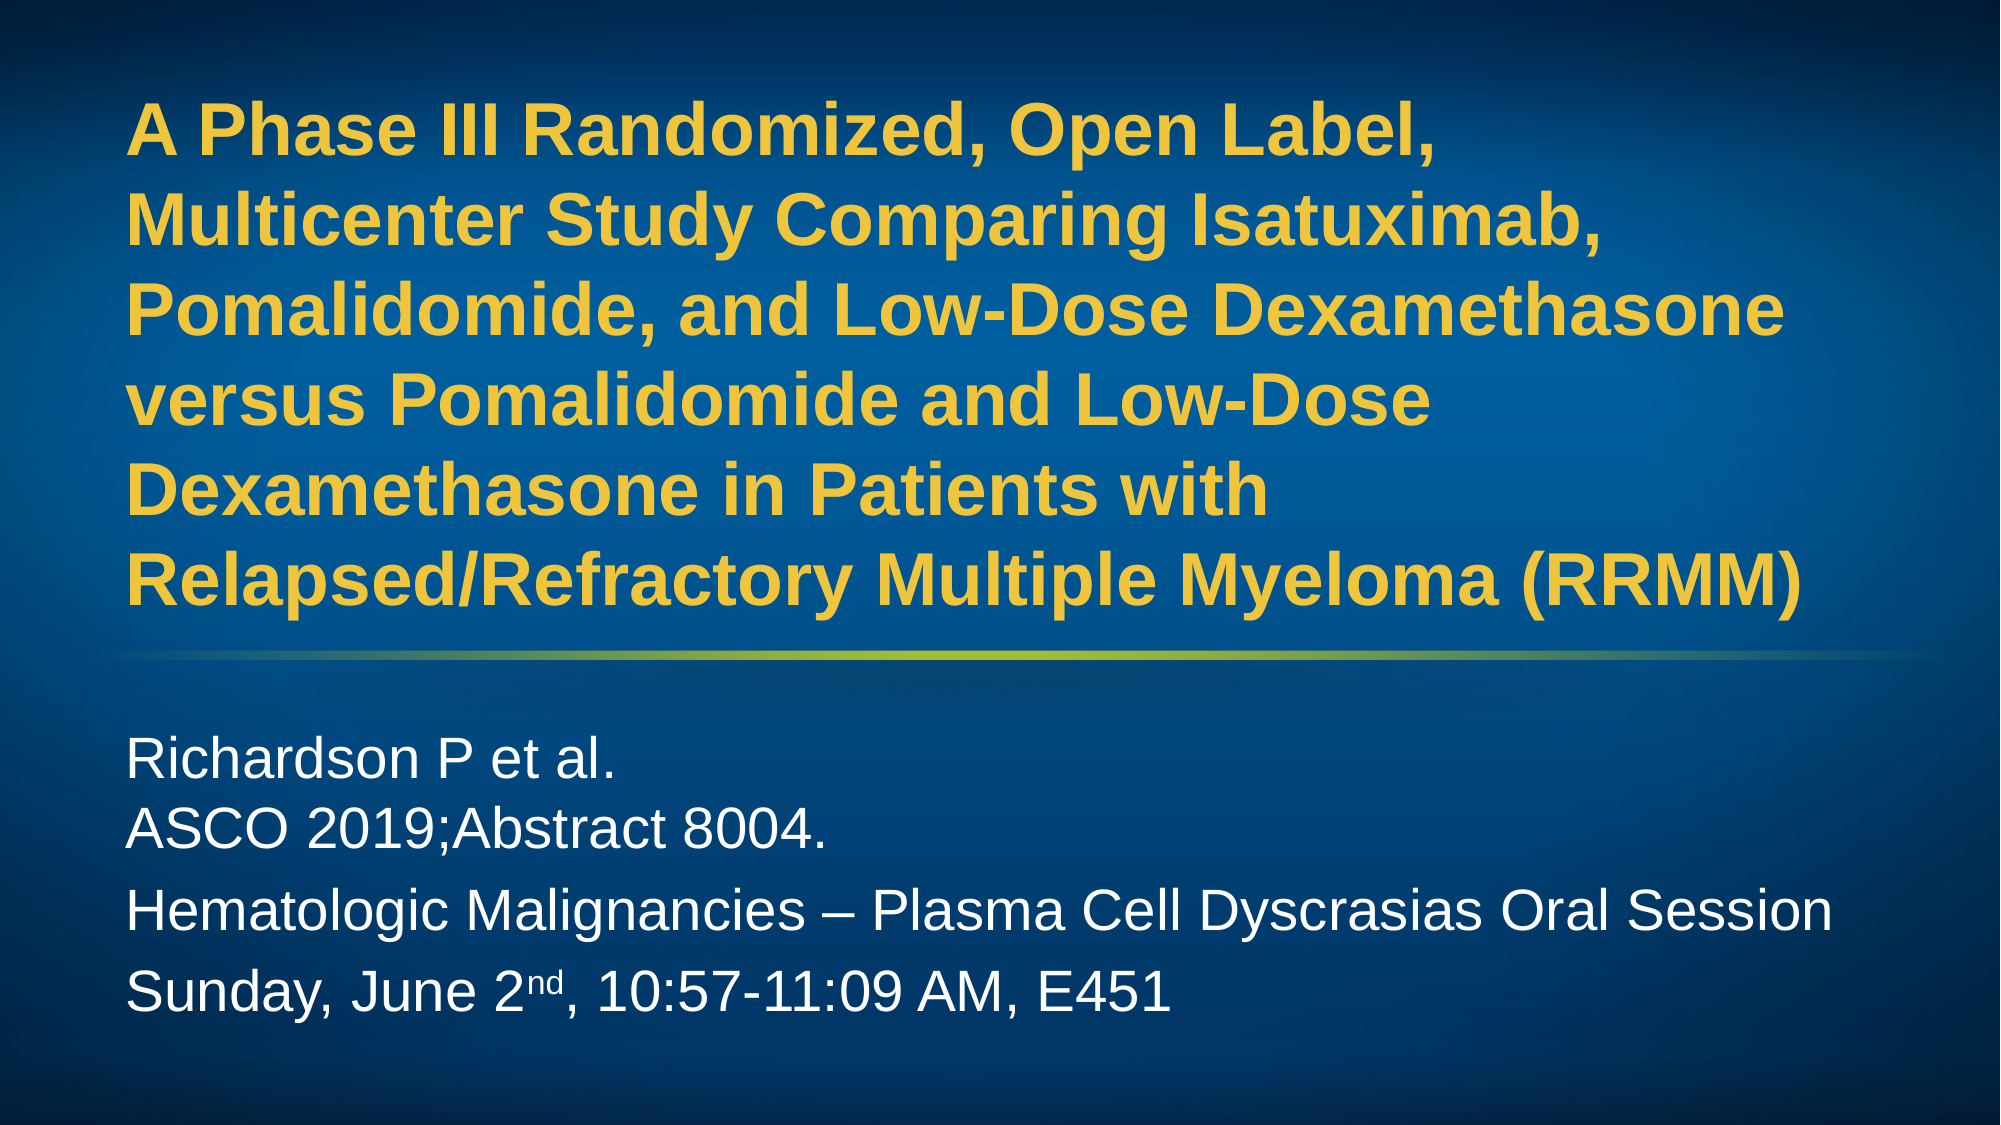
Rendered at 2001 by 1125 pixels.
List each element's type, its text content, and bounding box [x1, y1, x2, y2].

title A Phase III Randomized, Open Label, Multicenter Study Comparing Isatuximab, Pomalidomide, and Low-Dose Dexamethasone versus Pomalidomide and Low-Dose Dexamethasone in Patients with Relapsed/Refractory Multiple Myeloma (RRMM) [110, 75, 1850, 625]
subtitle Richardson P et al. ASCO 2019;Abstract 8004. Hematologic Malignancies – Plasma Cell Dyscrasias Oral Session Sunday, June 2nd, 10:57-11:09 AM, E451 [110, 712, 1890, 1000]
picture [0, 0, 2000, 1125]
